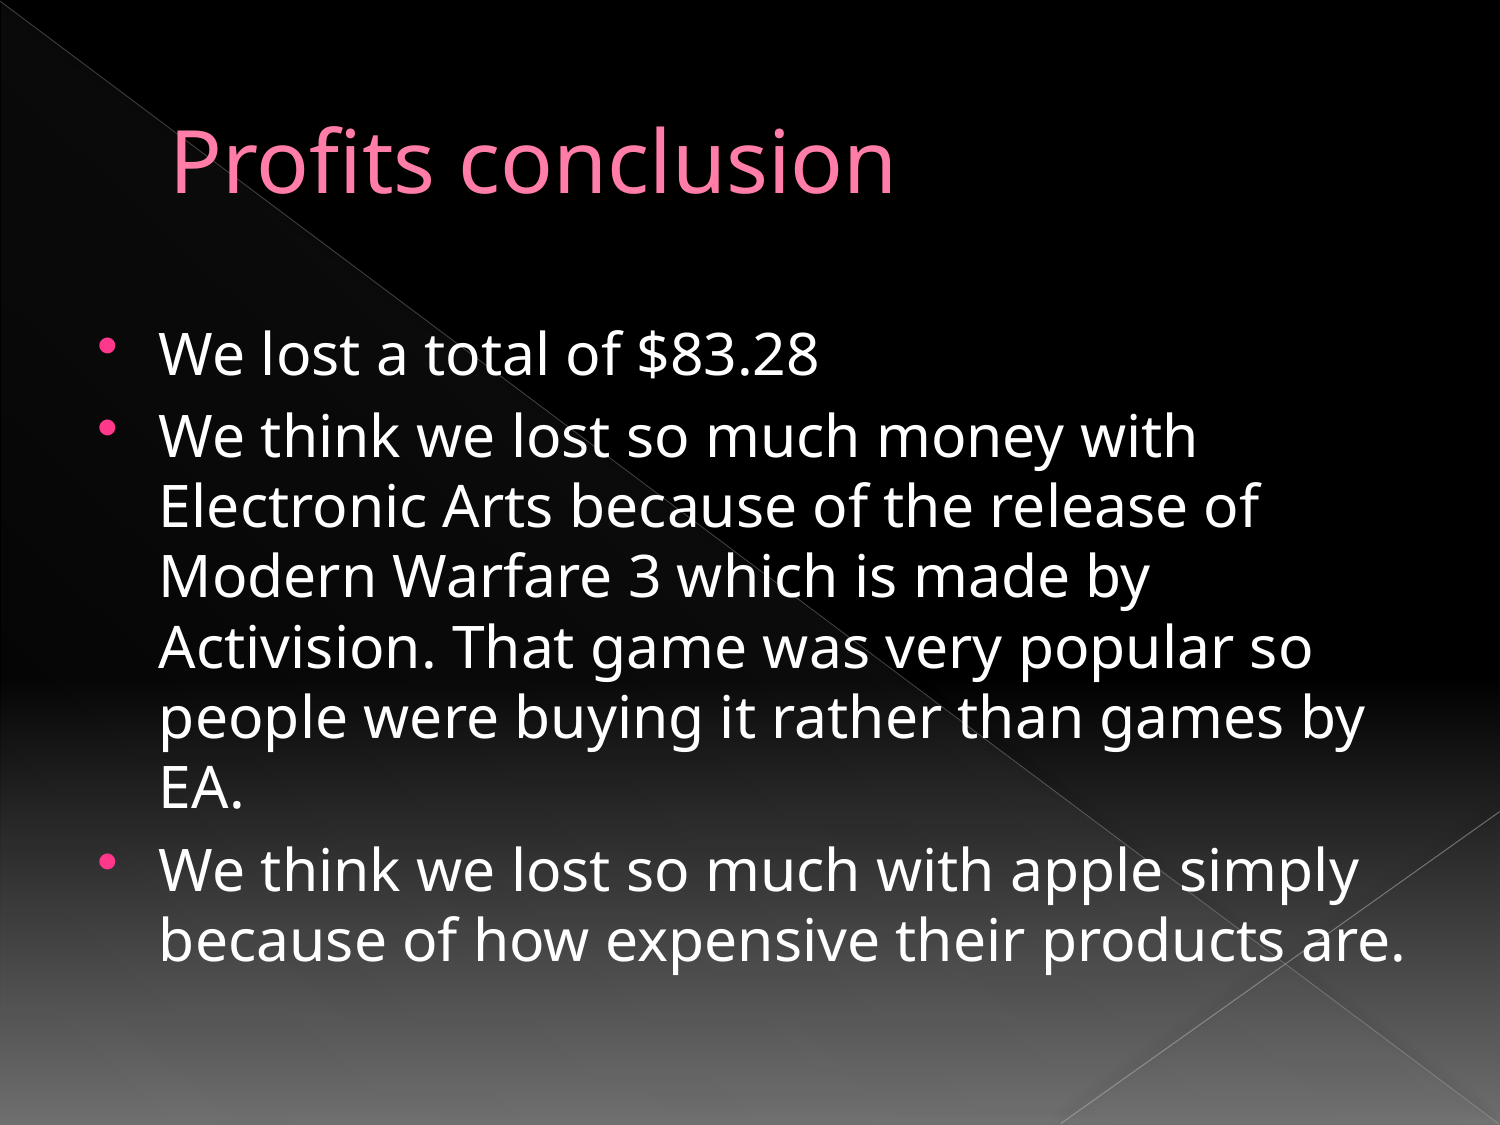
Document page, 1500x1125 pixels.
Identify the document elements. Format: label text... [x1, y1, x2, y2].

title Profits conclusion [75, 43, 1425, 274]
list We lost a total of $83.28 We think we lost so much money with Electronic Arts because of the release of Modern Warfare 3 which is made by Activision. That game was very popular so people were buying it rather than games by EA. We think we lost so much with apple simply because of how expensive their products are. [75, 308, 1425, 1059]
